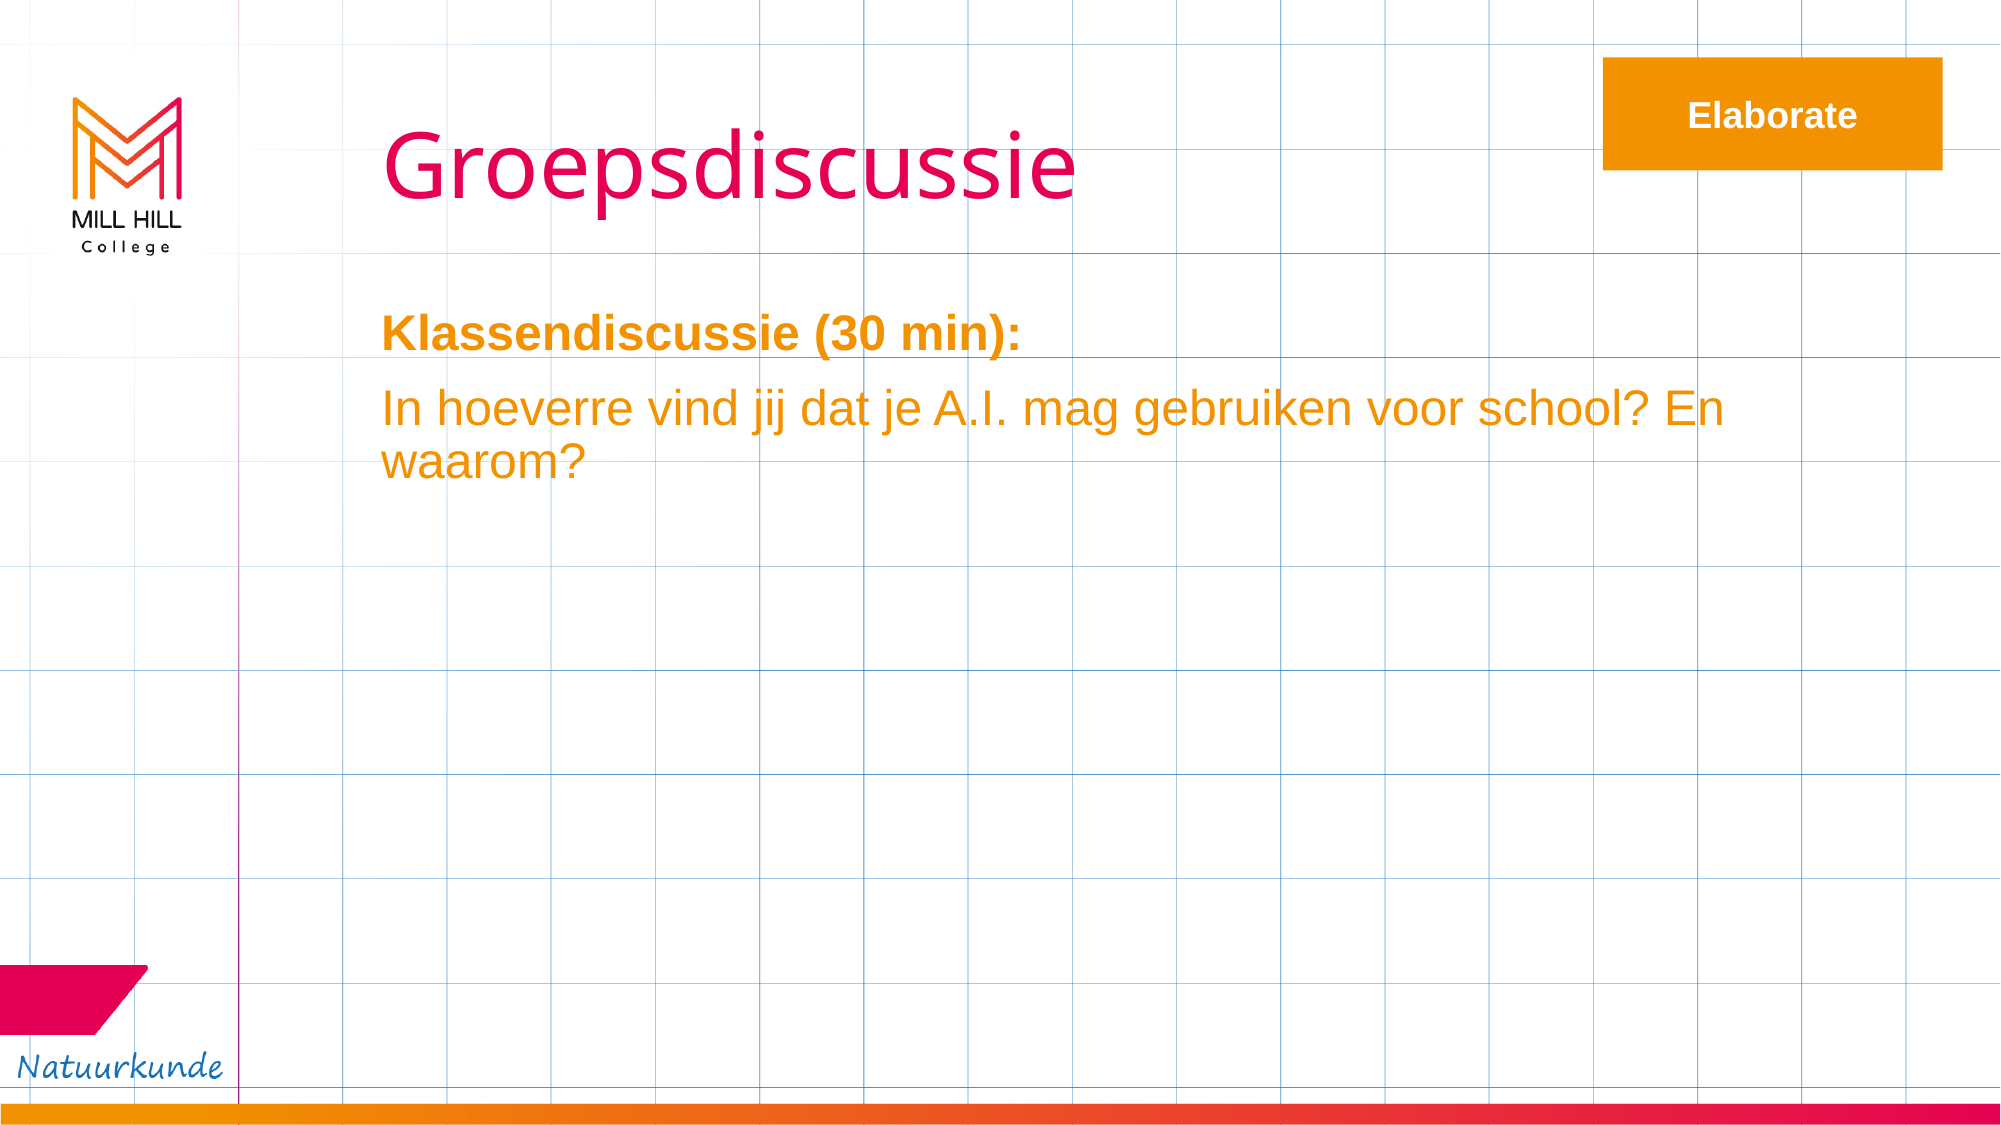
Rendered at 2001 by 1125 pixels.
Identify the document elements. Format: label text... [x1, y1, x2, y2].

list Klassendiscussie (30 min): In hoeverre vind jij dat je A.I. mag gebruiken voor school? En waarom? [366, 299, 1884, 1014]
picture [0, 0, 2001, 1125]
title Groepsdiscussie [366, 59, 1884, 278]
text_box Elaborate [1598, 53, 1947, 175]
